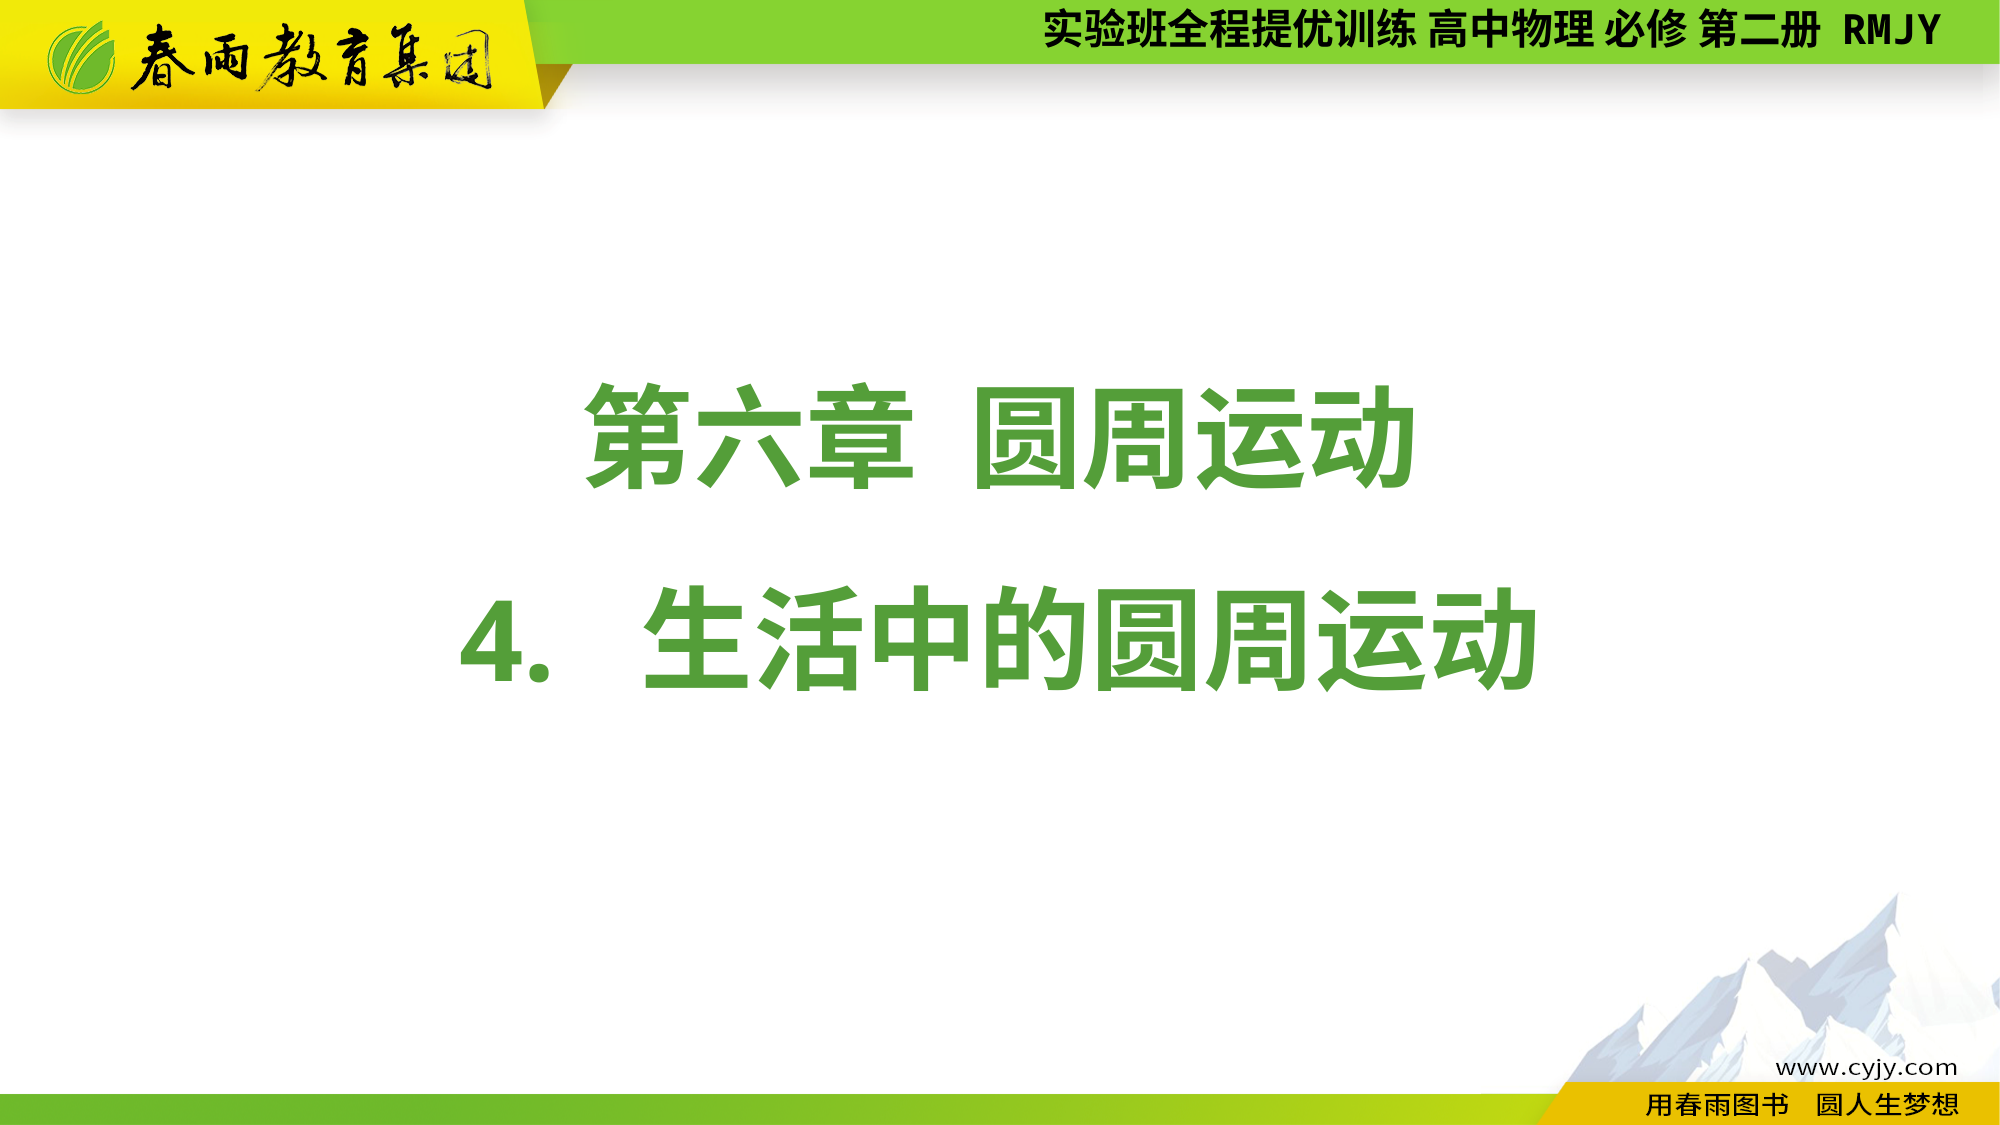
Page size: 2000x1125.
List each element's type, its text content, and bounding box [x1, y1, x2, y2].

text_box 第六章 圆周运动 4. 生活中的圆周运动 [54, 291, 1946, 712]
picture [0, 0, 2000, 1125]
